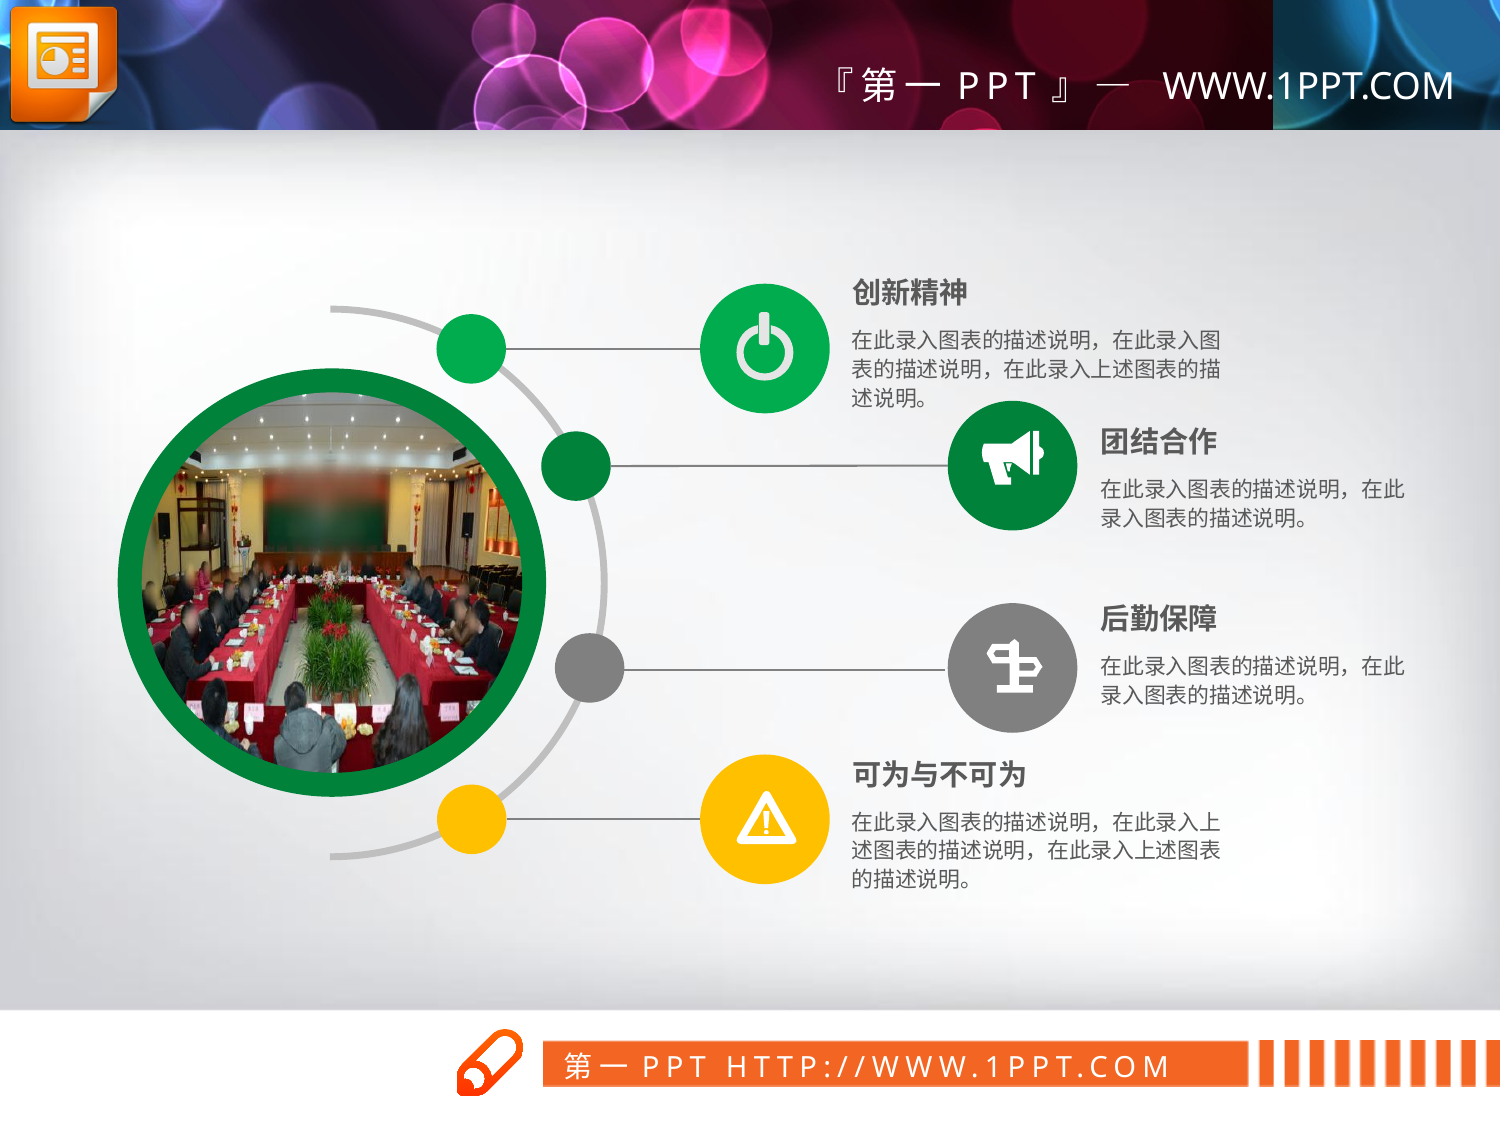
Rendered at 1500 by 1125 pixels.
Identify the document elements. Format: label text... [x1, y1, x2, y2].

text_box [554, 633, 617, 703]
text_box [587, 496, 608, 635]
text_box [437, 804, 501, 855]
text_box 在此录入图表的描述说明，在此录入图表的描述说明。 [1085, 466, 1432, 539]
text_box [622, 602, 1078, 733]
picture [0, 0, 1500, 1012]
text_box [506, 754, 830, 885]
text_box 后勤保障 [1085, 593, 1234, 642]
text_box [552, 431, 605, 501]
text_box [329, 830, 441, 861]
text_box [117, 368, 547, 797]
text_box 创新精神 [837, 266, 985, 316]
text_box [552, 700, 581, 750]
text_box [505, 283, 830, 414]
text_box 在此录入图表的描述说明，在此录入上述图表的描述说明，在此录入上述图表的描述说明。 [836, 798, 1250, 900]
text_box 团结合作 [1085, 416, 1234, 466]
text_box 在此录入图表的描述说明，在此录入图表的描述说明。 [1085, 642, 1432, 716]
text_box [330, 305, 442, 335]
text_box 在此录入图表的描述说明，在此录入图表的描述说明，在此录入上述图表的描述说明。 [836, 316, 1250, 419]
text_box [436, 314, 500, 366]
picture [543, 1040, 1500, 1087]
text_box [552, 421, 564, 436]
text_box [610, 400, 1078, 531]
text_box 可为与不可为 [837, 748, 1043, 798]
